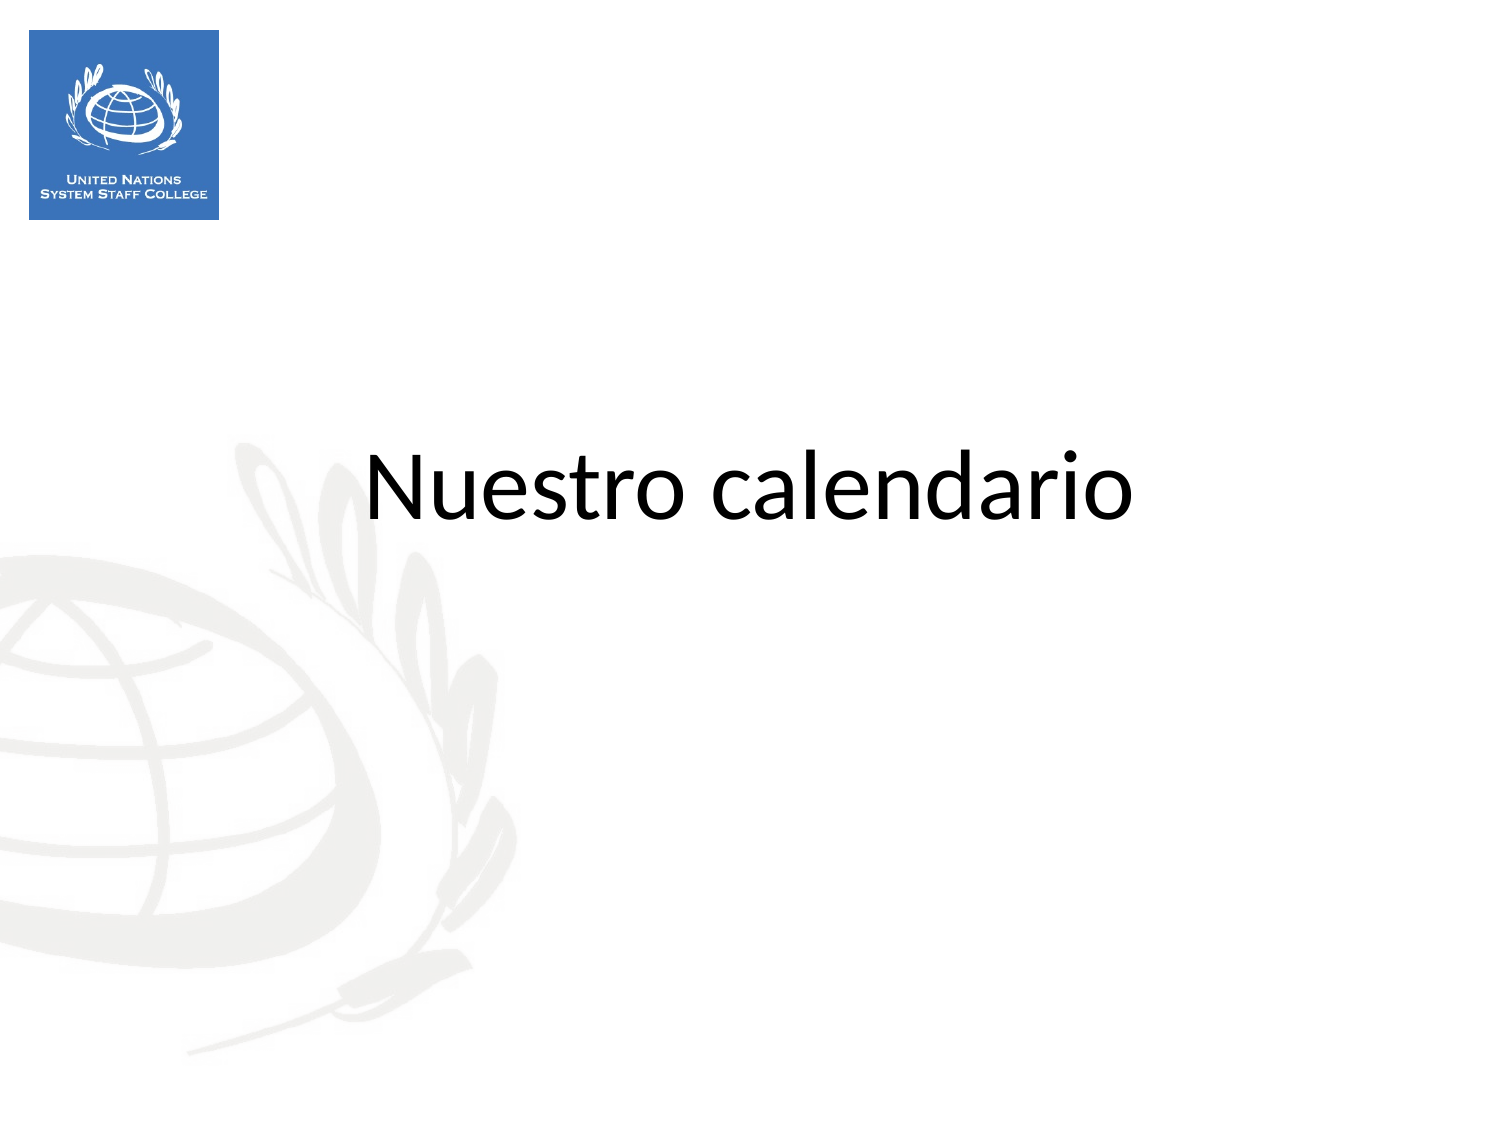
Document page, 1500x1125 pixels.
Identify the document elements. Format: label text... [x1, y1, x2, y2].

picture [29, 30, 219, 220]
text_box Nuestro calendario [112, 412, 1388, 600]
